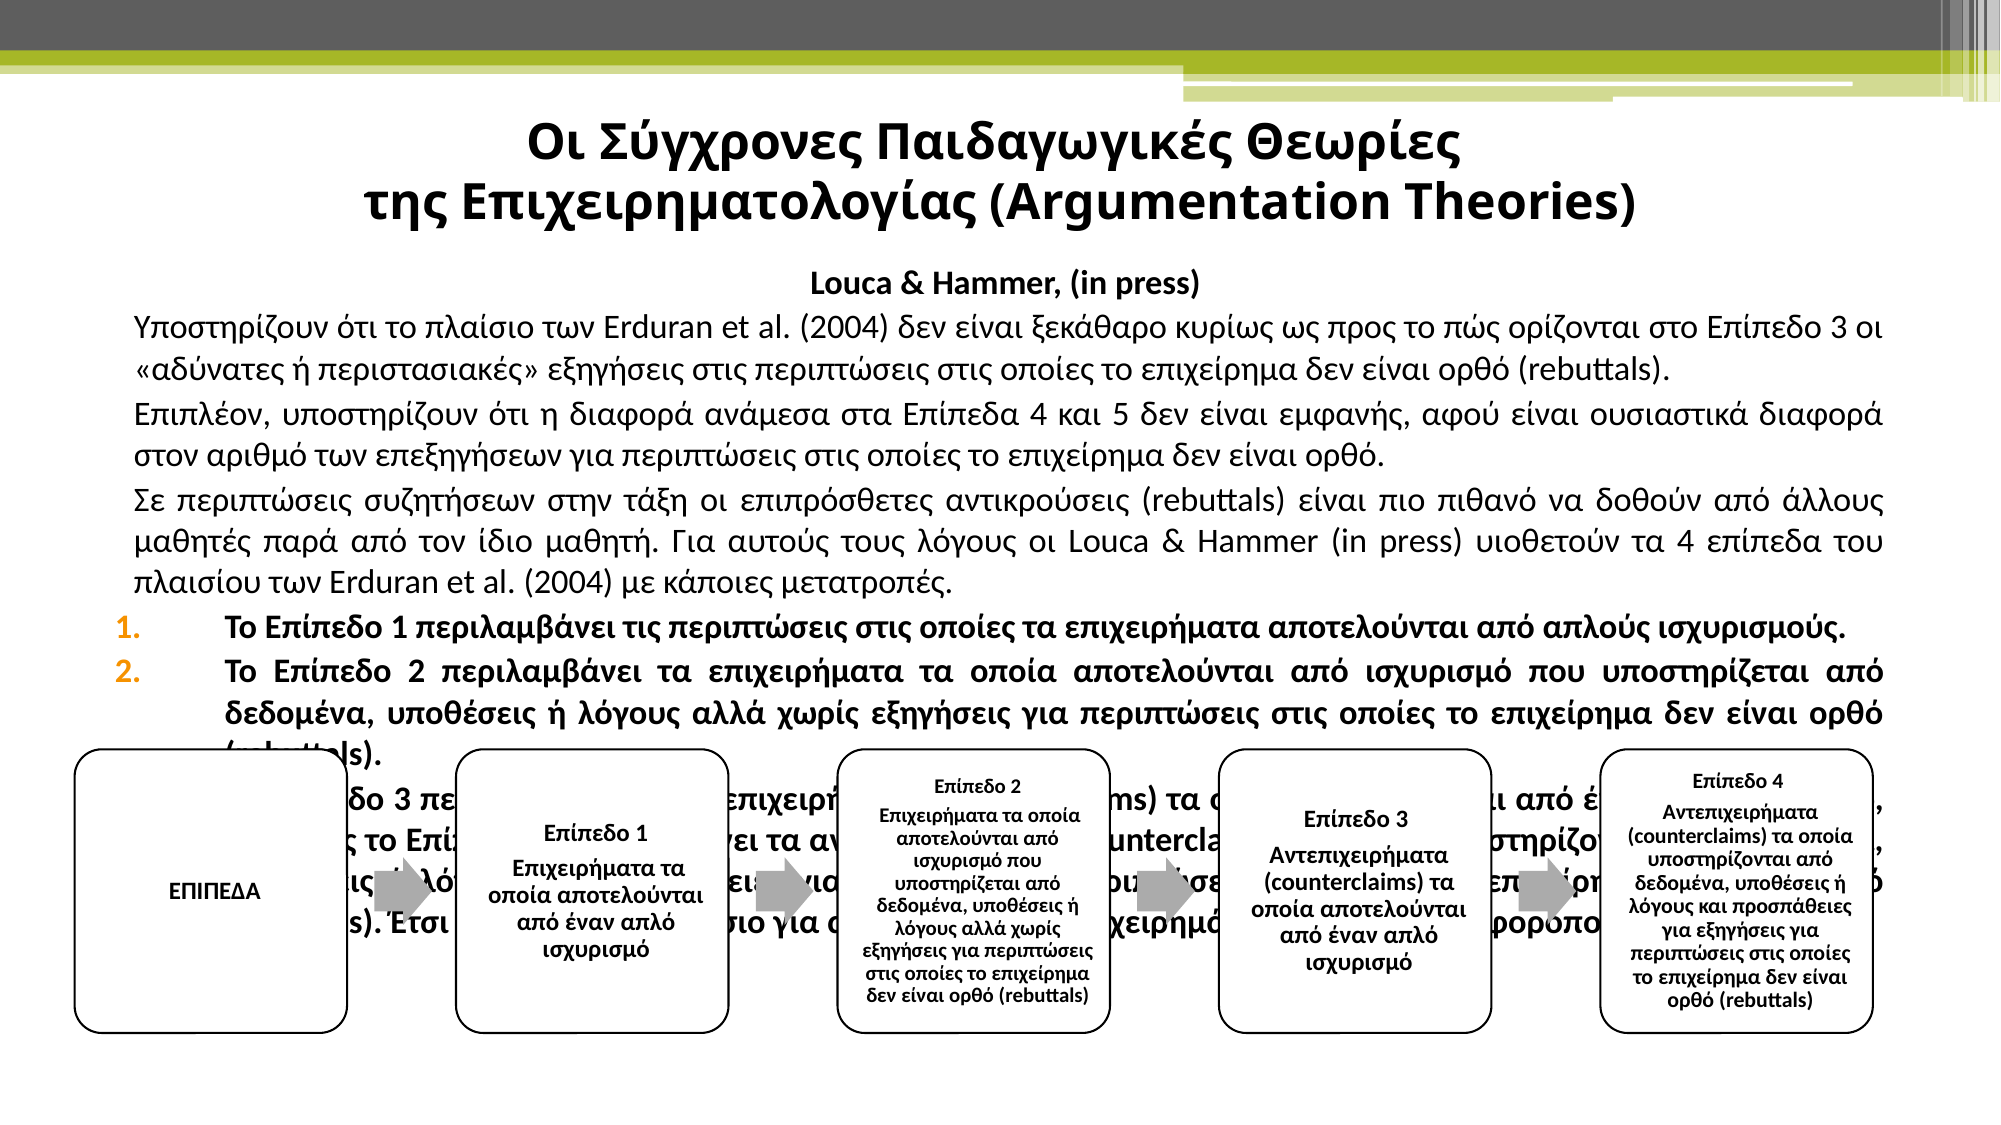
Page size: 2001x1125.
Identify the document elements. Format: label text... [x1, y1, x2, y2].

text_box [73, 536, 1874, 1125]
title Οι Σύγχρονες Παιδαγωγικές Θεωρίες της Επιχειρηματολογίας (Argumentation Theories) [99, 116, 1900, 223]
list Louca & Hammer, (in press) Υποστηρίζουν ότι το πλαίσιο των Erduran et al. (2004) δεν είναι ξεκάθαρο κυρίως ως προς το πώς ορίζονται στο Επίπεδο 3 οι «αδύνατες ή περιστασιακές» εξηγήσεις στις περιπτώσεις στις οποίες το επιχείρημα δεν είναι ορθό (rebuttals). Επιπλέον, υποστηρίζουν ότι η διαφορά ανάμεσα στα Επίπεδα 4 και 5 δεν είναι εμφανής, αφού είναι ουσιαστικά διαφορά στον αριθμό των επεξηγήσεων για περιπτώσεις στις οποίες το επιχείρημα δεν είναι ορθό. Σε περιπτώσεις συζητήσεων στην τάξη οι επιπρόσθετες αντικρούσεις (rebuttals) είναι πιο πιθανό να δοθούν από άλλους μαθητές παρά από τον ίδιο μαθητή. Για αυτούς τους λόγους οι Louca & Hammer (in press) υιοθετούν τα 4 επίπεδα του πλαισίου των Erduran et al. (2004) με κάποιες μετατροπές. Το Επίπεδο 1 περιλαμβάνει τις περιπτώσεις στις οποίες τα επιχειρήματα αποτελούνται από απλούς ισχυρισμούς. Το Επίπεδο 2 περιλαμβάνει τα επιχειρήματα τα οποία αποτελούνται από ισχυρισμό που υποστηρίζεται από δεδομένα, υποθέσεις ή λόγους αλλά χωρίς εξηγήσεις για περιπτώσεις στις οποίες το επιχείρημα δεν είναι ορθό (rebuttals). Το Επίπεδο 3 περιλαμβάνει τα αντεπιχειρήματα (counter-claims) τα οποία αποτελούνται από ένα απλό ισχυρισμό, και τέλος το Επίπεδο 4 περιλαμβάνει τα αντεπιχειρήματα (counterclaims) τα οποία υποστηρίζονται από δεδομένα, υποθέσεις ή λόγους και προσπάθειες για εξηγήσεις για περιπτώσεις στις οποίες το επιχείρημα δεν είναι ορθό (rebuttals). Έτσι το αναλυτικό πλαίσιο για αξιολόγηση των επιχειρημάτων στην τάξη διαφοροποιείται ως εξής: [99, 252, 1900, 962]
